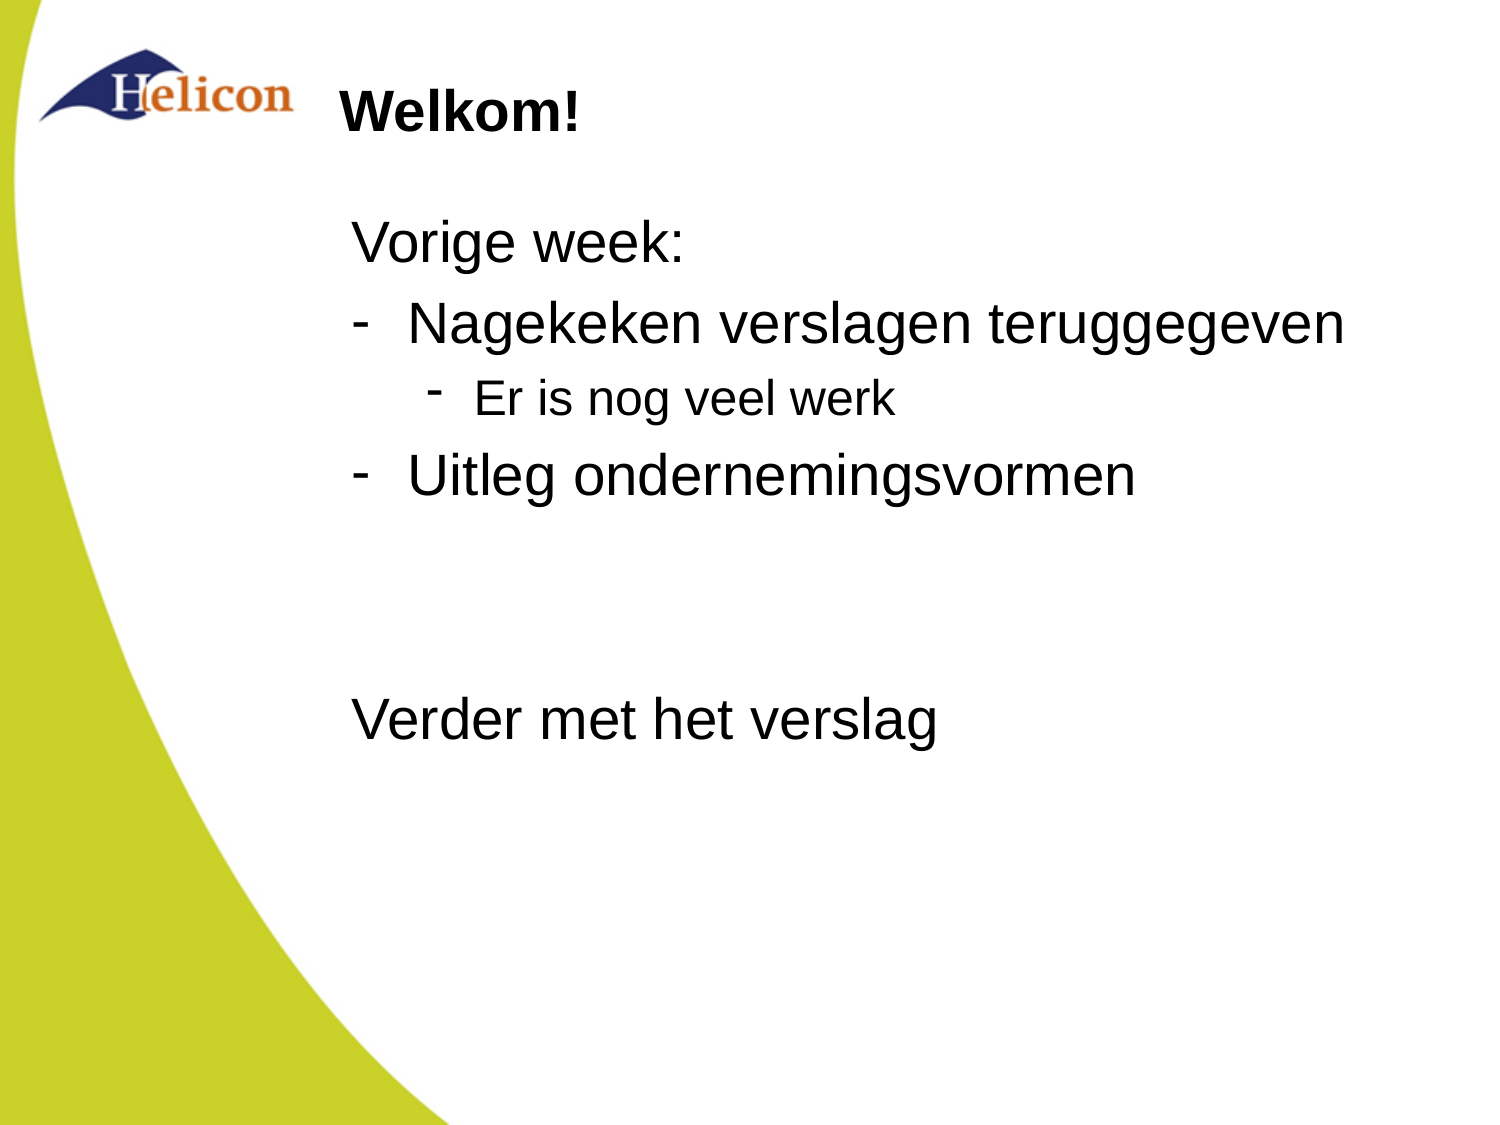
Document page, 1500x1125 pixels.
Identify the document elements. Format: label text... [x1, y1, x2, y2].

title Welkom! [324, 54, 1415, 161]
picture [0, 0, 1500, 1125]
list Vorige week: Nagekeken verslagen teruggegeven Er is nog veel werk Uitleg ondernemingsvormen Verder met het verslag [336, 196, 1425, 1005]
